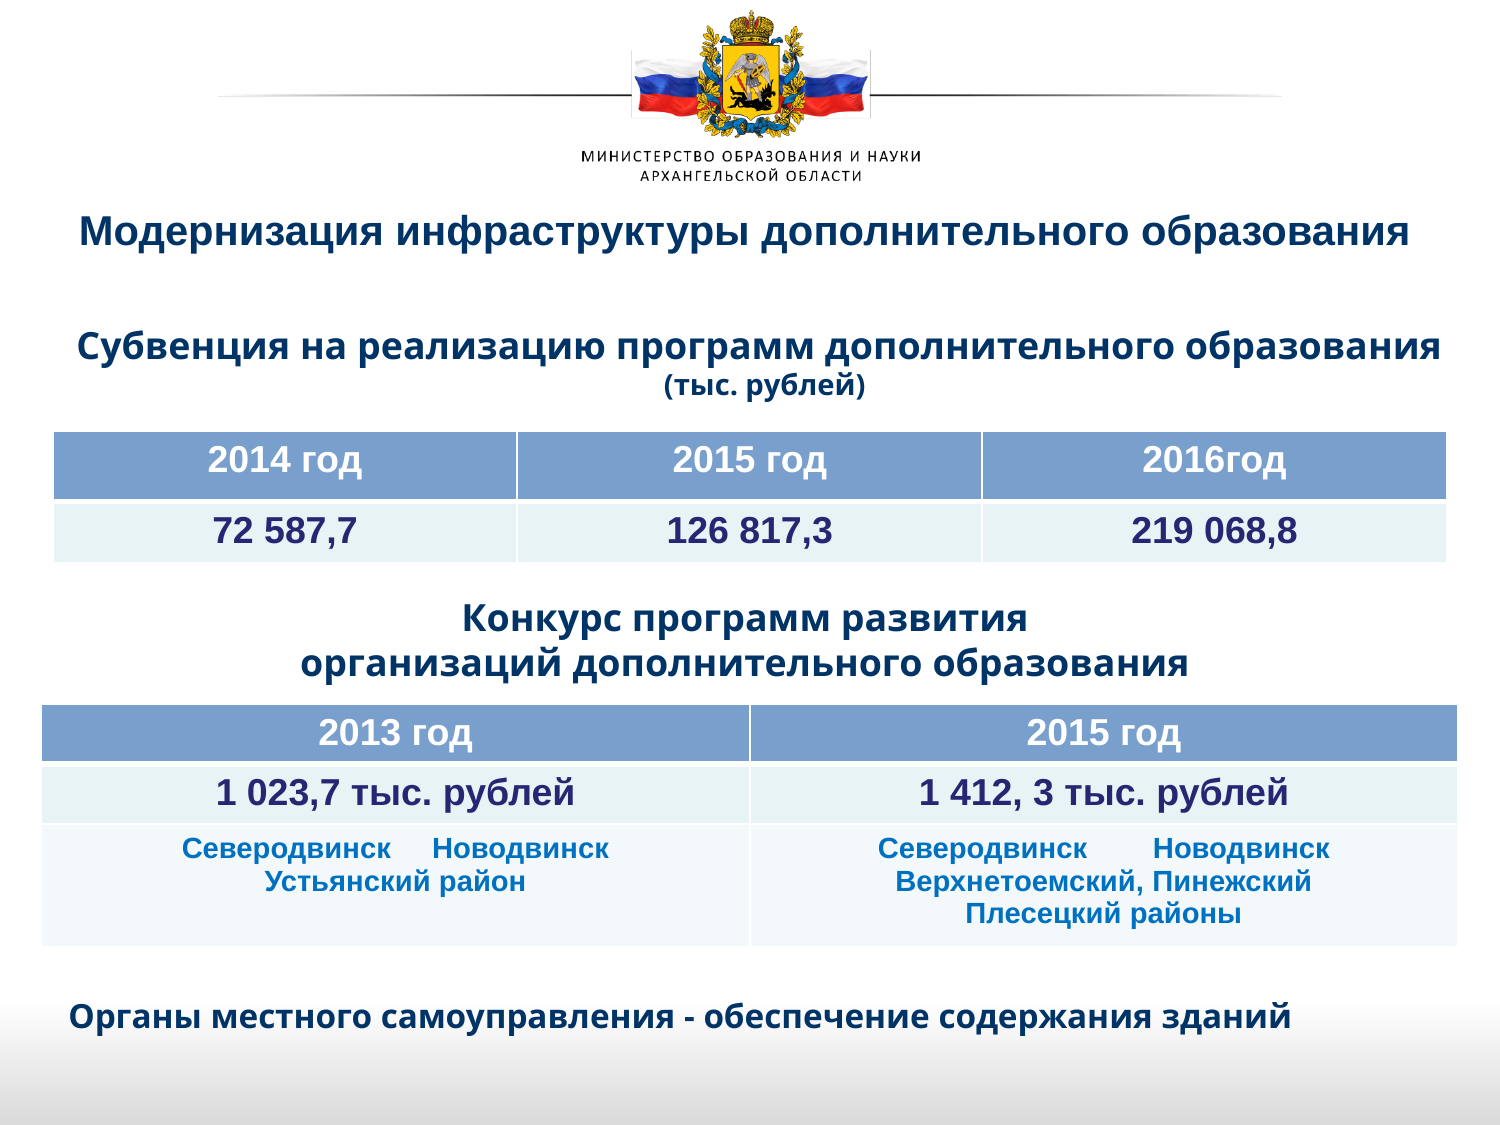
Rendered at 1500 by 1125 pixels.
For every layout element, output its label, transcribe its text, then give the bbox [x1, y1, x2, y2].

table_header 2013 год [42, 705, 749, 761]
table_cell Северодвинск Новодвинск Верхнетоемский, Пинежский Плесецкий районы [751, 825, 1457, 946]
table_cell 72 587,7 [54, 504, 516, 562]
table_cell Северодвинск Новодвинск Устьянский район [42, 825, 749, 946]
table_header 2015 год [751, 705, 1457, 761]
picture [218, 10, 1282, 182]
table_header 2016год [983, 432, 1446, 499]
table_header 2015 год [518, 432, 981, 499]
text_box Модернизация инфраструктуры дополнительного образования [30, 196, 1459, 262]
text_box Конкурс программ развития организаций дополнительного образования [39, 586, 1461, 691]
table_cell 1 412, 3 тыс. рублей [751, 767, 1457, 823]
text_box Субвенция на реализацию программ дополнительного образования (тыс. рублей) [29, 314, 1500, 409]
table_cell 1 023,7 тыс. рублей [42, 767, 749, 823]
table_header 2014 год [54, 432, 516, 499]
table_cell 219 068,8 [983, 504, 1446, 562]
table_cell 126 817,3 [518, 504, 981, 562]
text_box Органы местного самоуправления - обеспечение содержания зданий [53, 988, 1447, 1043]
